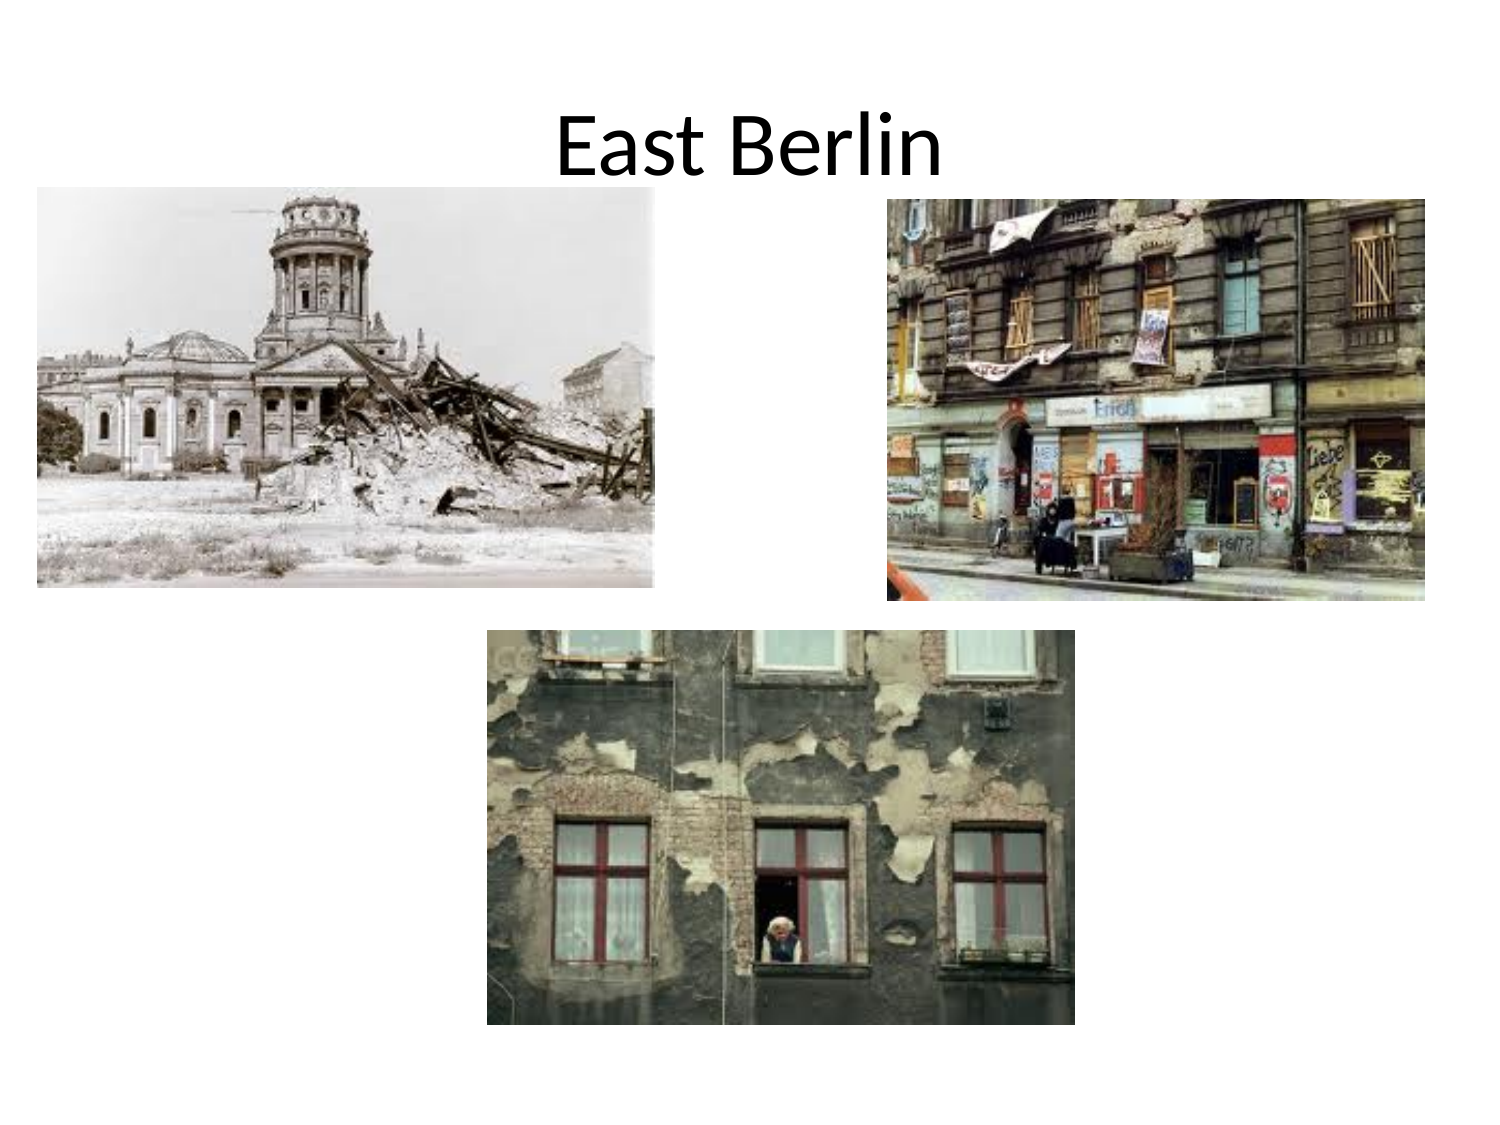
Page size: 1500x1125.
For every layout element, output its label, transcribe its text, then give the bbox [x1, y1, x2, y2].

title East Berlin [75, 45, 1425, 233]
picture [887, 199, 1426, 602]
picture [487, 630, 1076, 1026]
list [37, 187, 655, 588]
